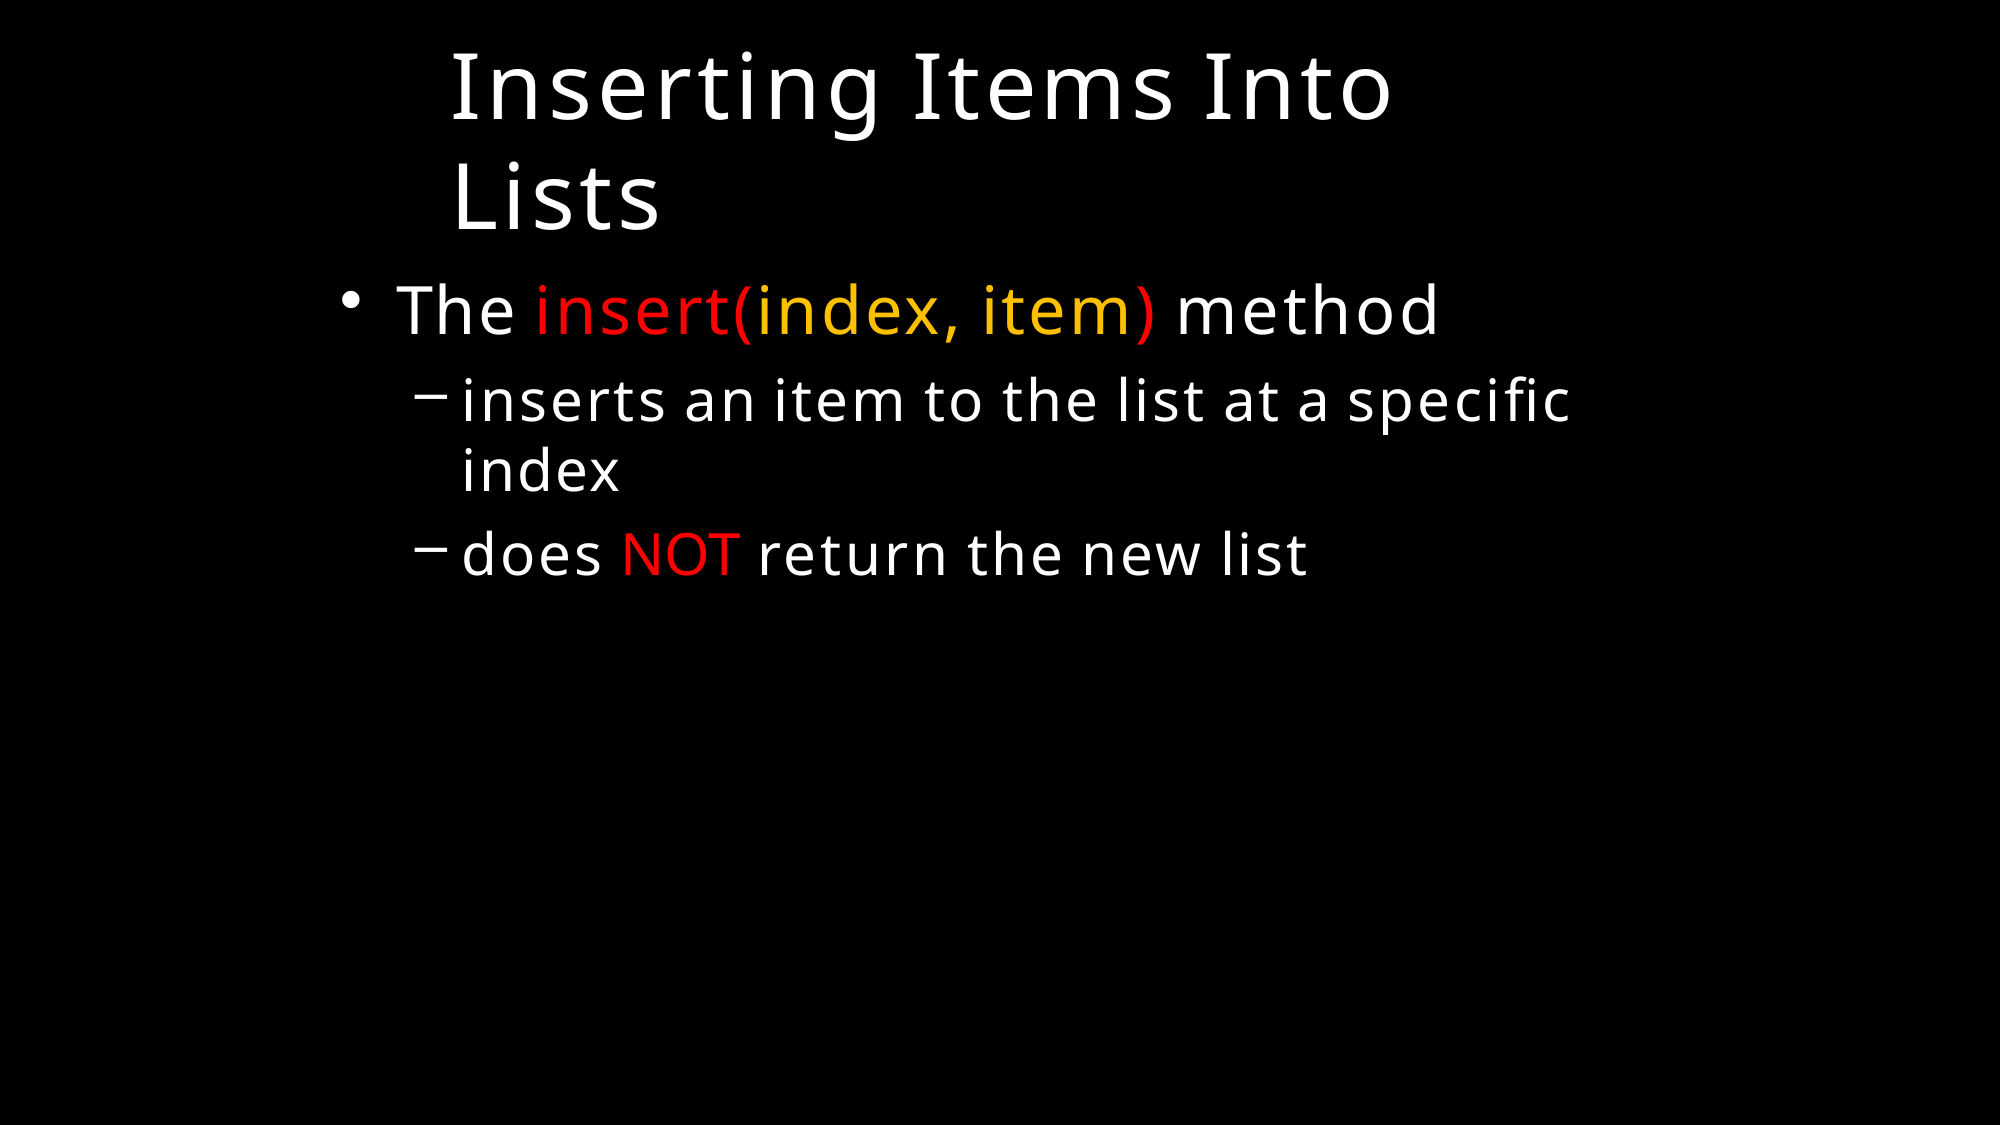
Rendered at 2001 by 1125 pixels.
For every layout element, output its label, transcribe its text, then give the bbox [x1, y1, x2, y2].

text_box The insert(index, item) method inserts an item to the list at a specific index does NOT return the new list [337, 247, 1678, 587]
title Inserting Items Into Lists [448, 25, 1552, 247]
